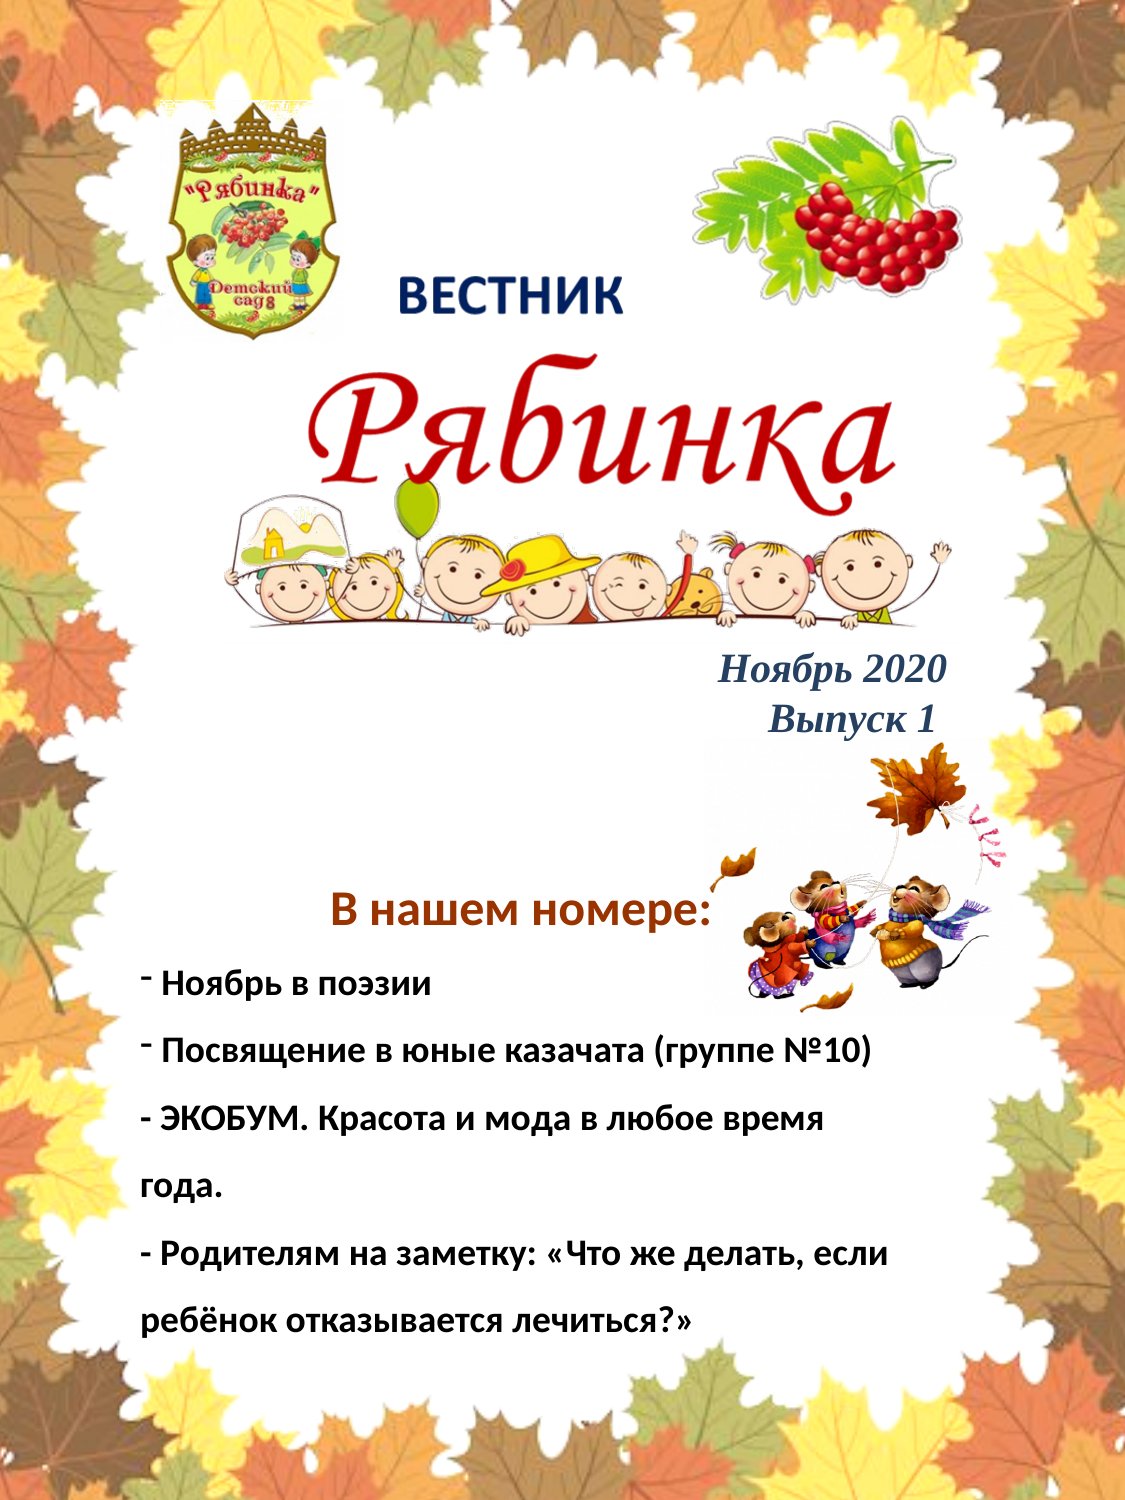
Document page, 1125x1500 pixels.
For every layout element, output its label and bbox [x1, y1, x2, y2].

text_box [0, 0, 1125, 1500]
